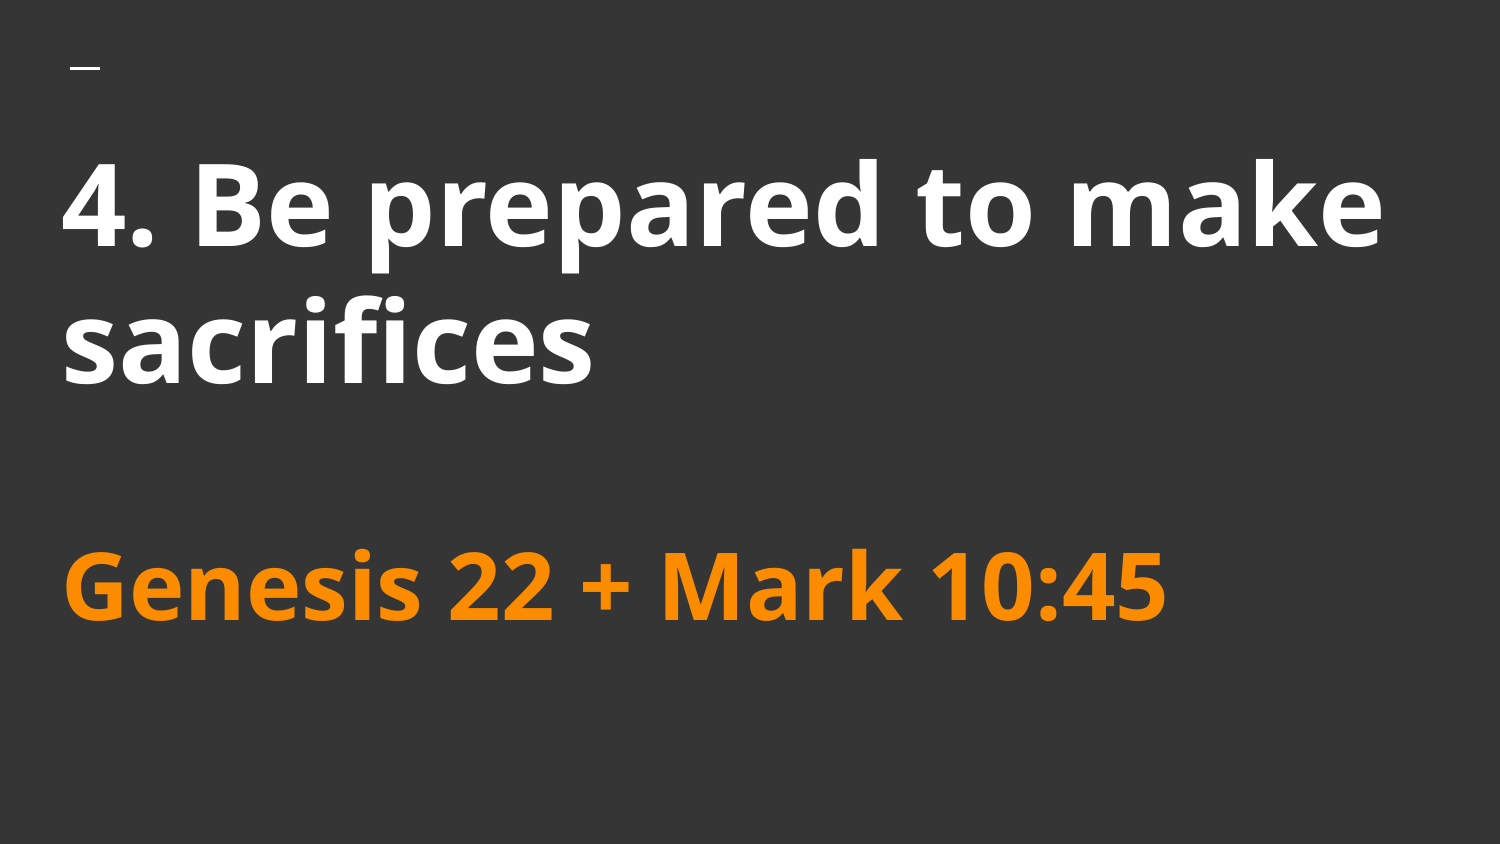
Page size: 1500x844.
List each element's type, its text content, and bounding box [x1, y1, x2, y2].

title 4. Be prepared to make sacrifices Genesis 22 + Mark 10:45 [46, 116, 1461, 747]
